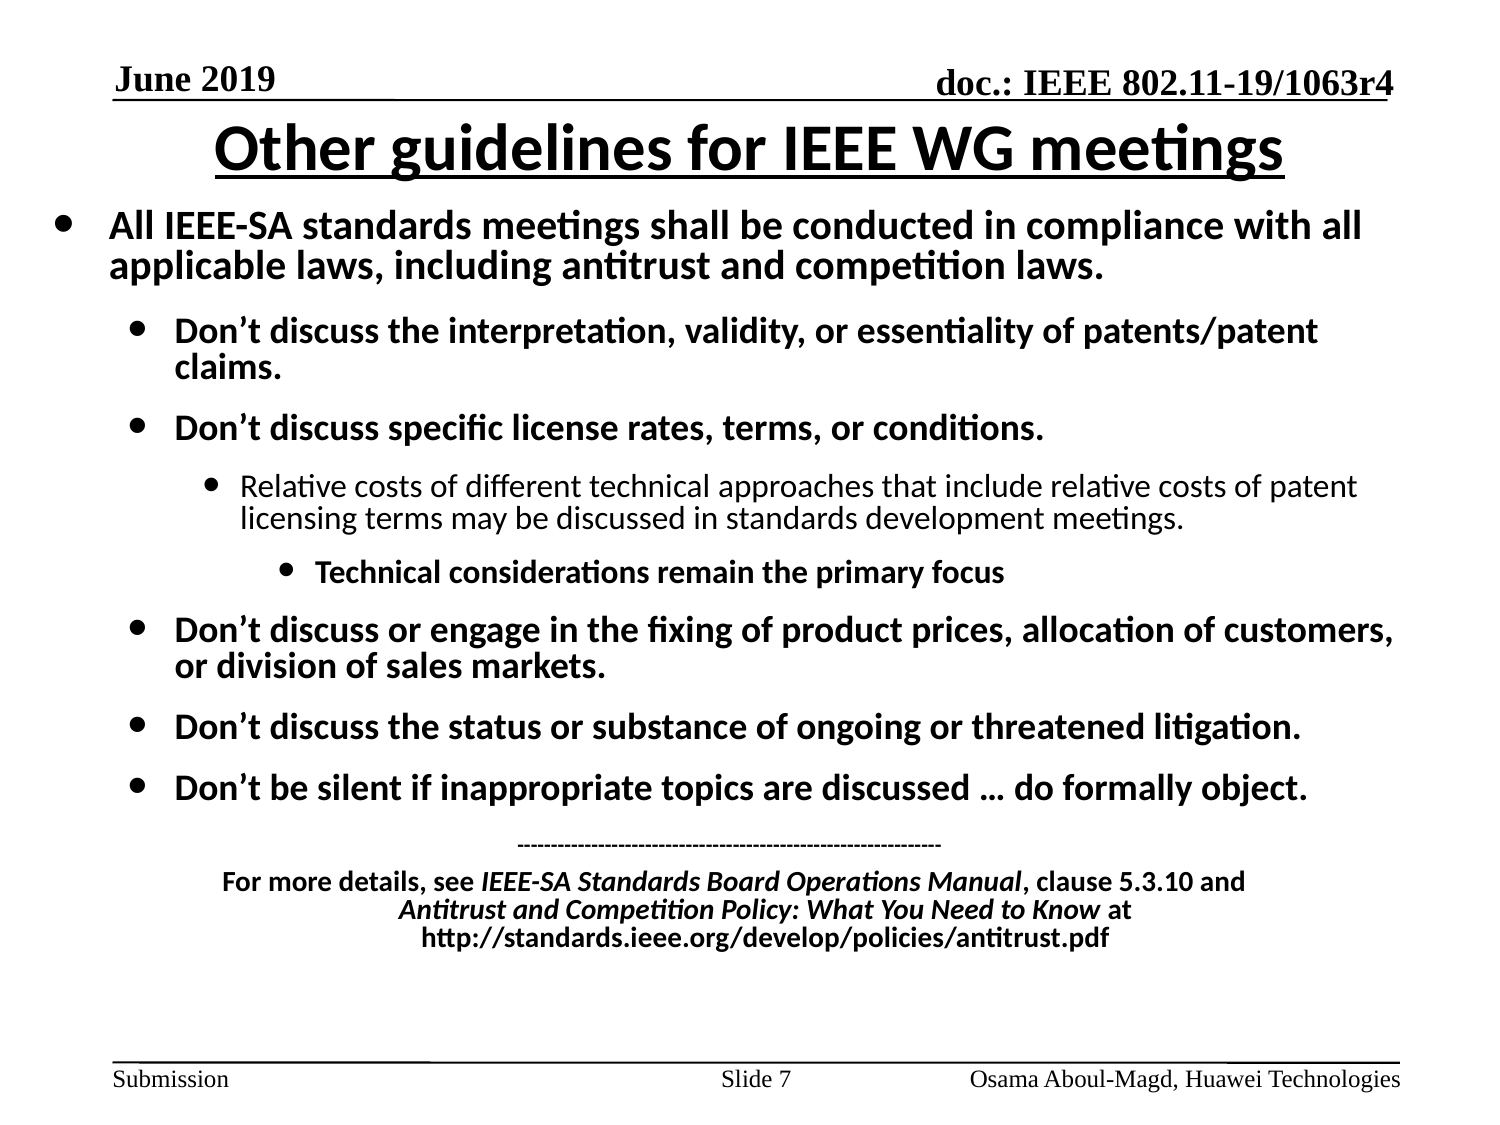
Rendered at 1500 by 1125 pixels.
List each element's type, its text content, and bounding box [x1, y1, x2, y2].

title Other guidelines for IEEE WG meetings [112, 112, 1388, 176]
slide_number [114, 54, 423, 100]
footer Osama Aboul-Magd, Huawei Technologies [878, 1061, 1402, 1093]
slide_number Slide 7 [712, 1061, 800, 1123]
list All IEEE-SA standards meetings shall be conducted in compliance with all applicable laws, including antitrust and competition laws. Don’t discuss the interpretation, validity, or essentiality of patents/patent claims. Don’t discuss specific license rates, terms, or conditions. Relative costs of different technical approaches that include relative costs of patent licensing terms may be discussed in standards development meetings. Technical considerations remain the primary focus Don’t discuss or engage in the fixing of product prices, allocation of customers, or division of sales markets. Don’t discuss the status or substance of ongoing or threatened litigation. Don’t be silent if inappropriate topics are discussed … do formally object. --------------------------------------------------------------- For more details, see IEEE-SA Standards Board Operations Manual, clause 5.3.10 and Antitrust and Competition Policy: What You Need to Know at http://standards.ieee.org/develop/policies/antitrust.pdf [37, 199, 1438, 875]
